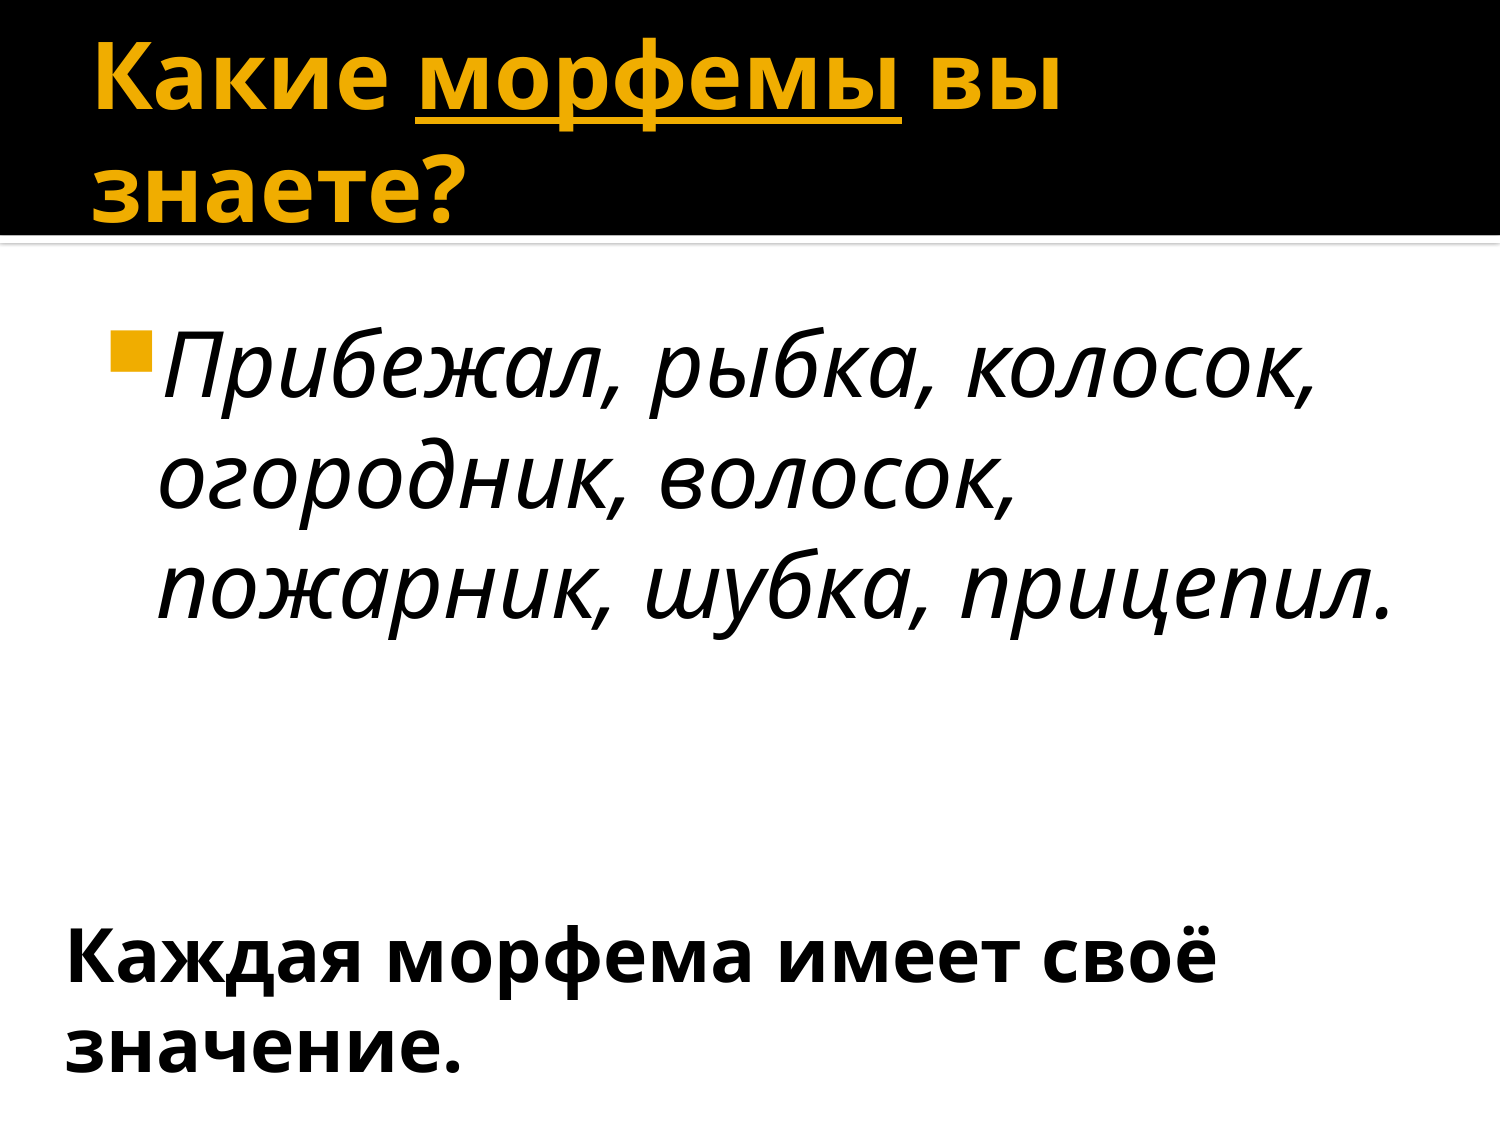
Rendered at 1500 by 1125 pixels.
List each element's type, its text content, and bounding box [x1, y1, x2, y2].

list Прибежал, рыбка, колосок, огородник, волосок, пожарник, шубка, прицепил. [75, 291, 1425, 825]
text_box Каждая морфема имеет своё значение. [49, 899, 1463, 1095]
title Какие морфемы вы знаете? [75, 25, 1425, 231]
